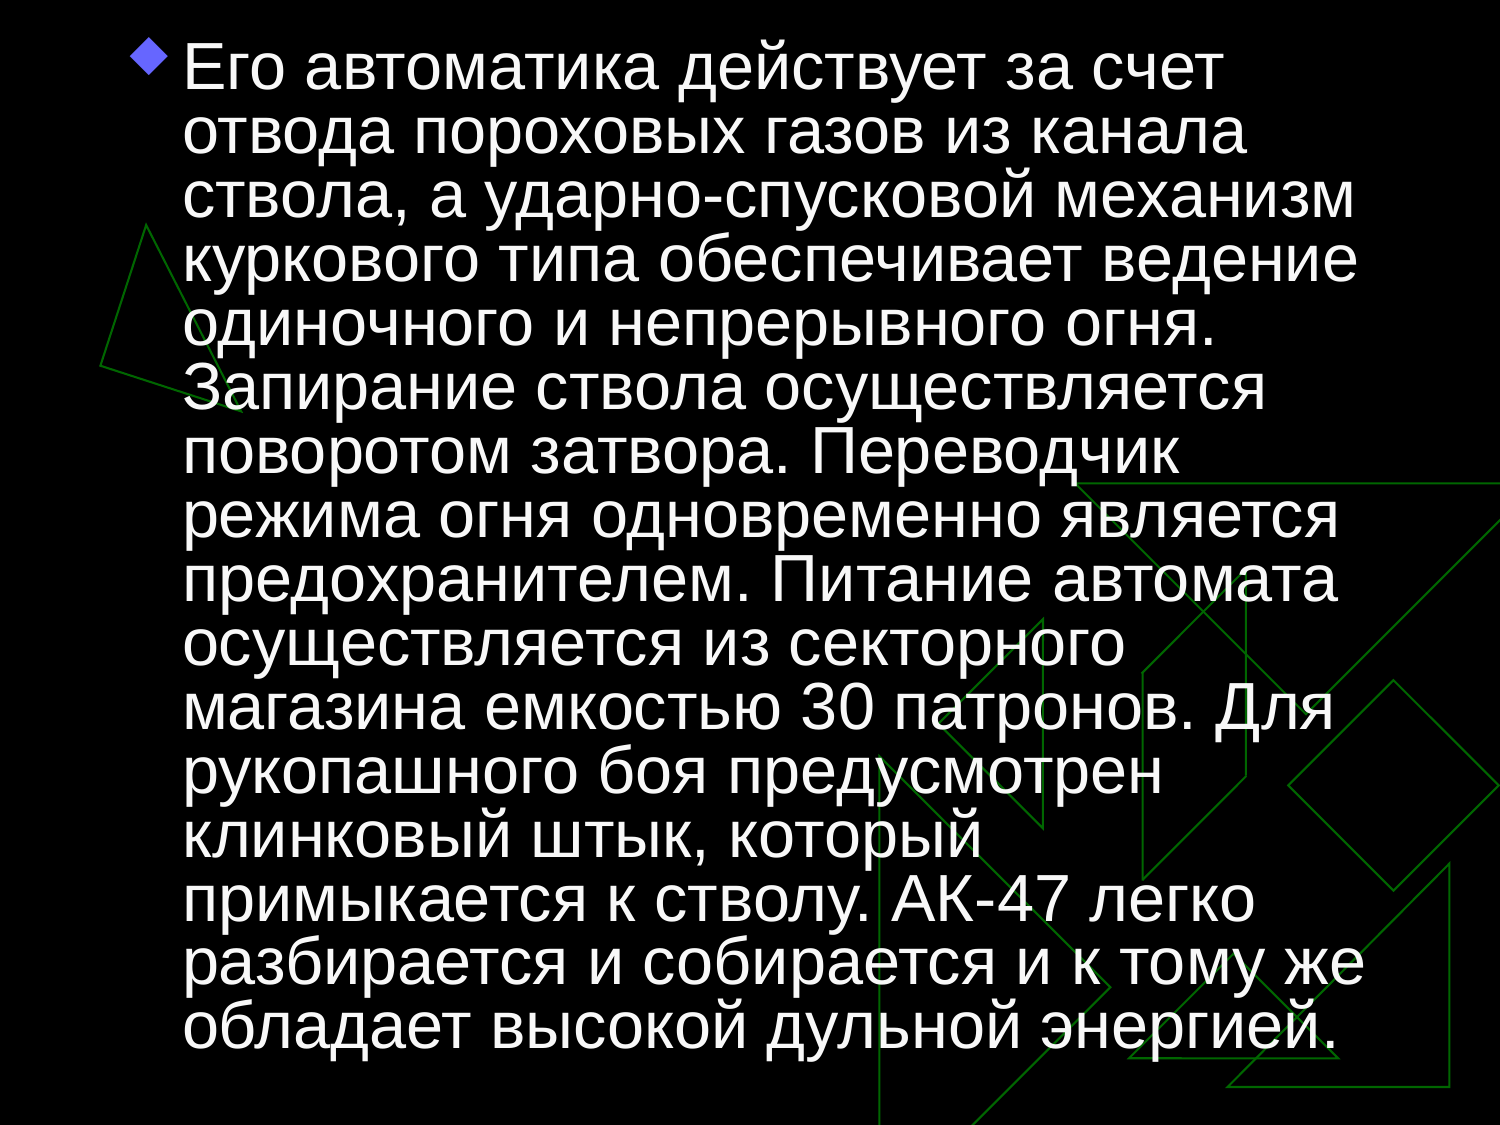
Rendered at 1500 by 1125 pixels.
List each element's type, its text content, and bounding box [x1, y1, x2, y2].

list Его автоматика действует за счет отвода пороховых газов из канала ствола, а ударно-спусковой механизм куркового типа обеспечивает ведение одиночного и непрерывного огня. Запирание ствола осуществляется поворотом затвора. Переводчик режима огня одновременно является предохранителем. Питание автомата осуществляется из секторного магазина емкостью 30 патронов. Для рукопашного боя предусмотрен клинковый штык, который примыкается к стволу. АК-47 легко разбирается и собирается и к тому же обладает высокой дульной энергией. [110, 31, 1395, 1071]
